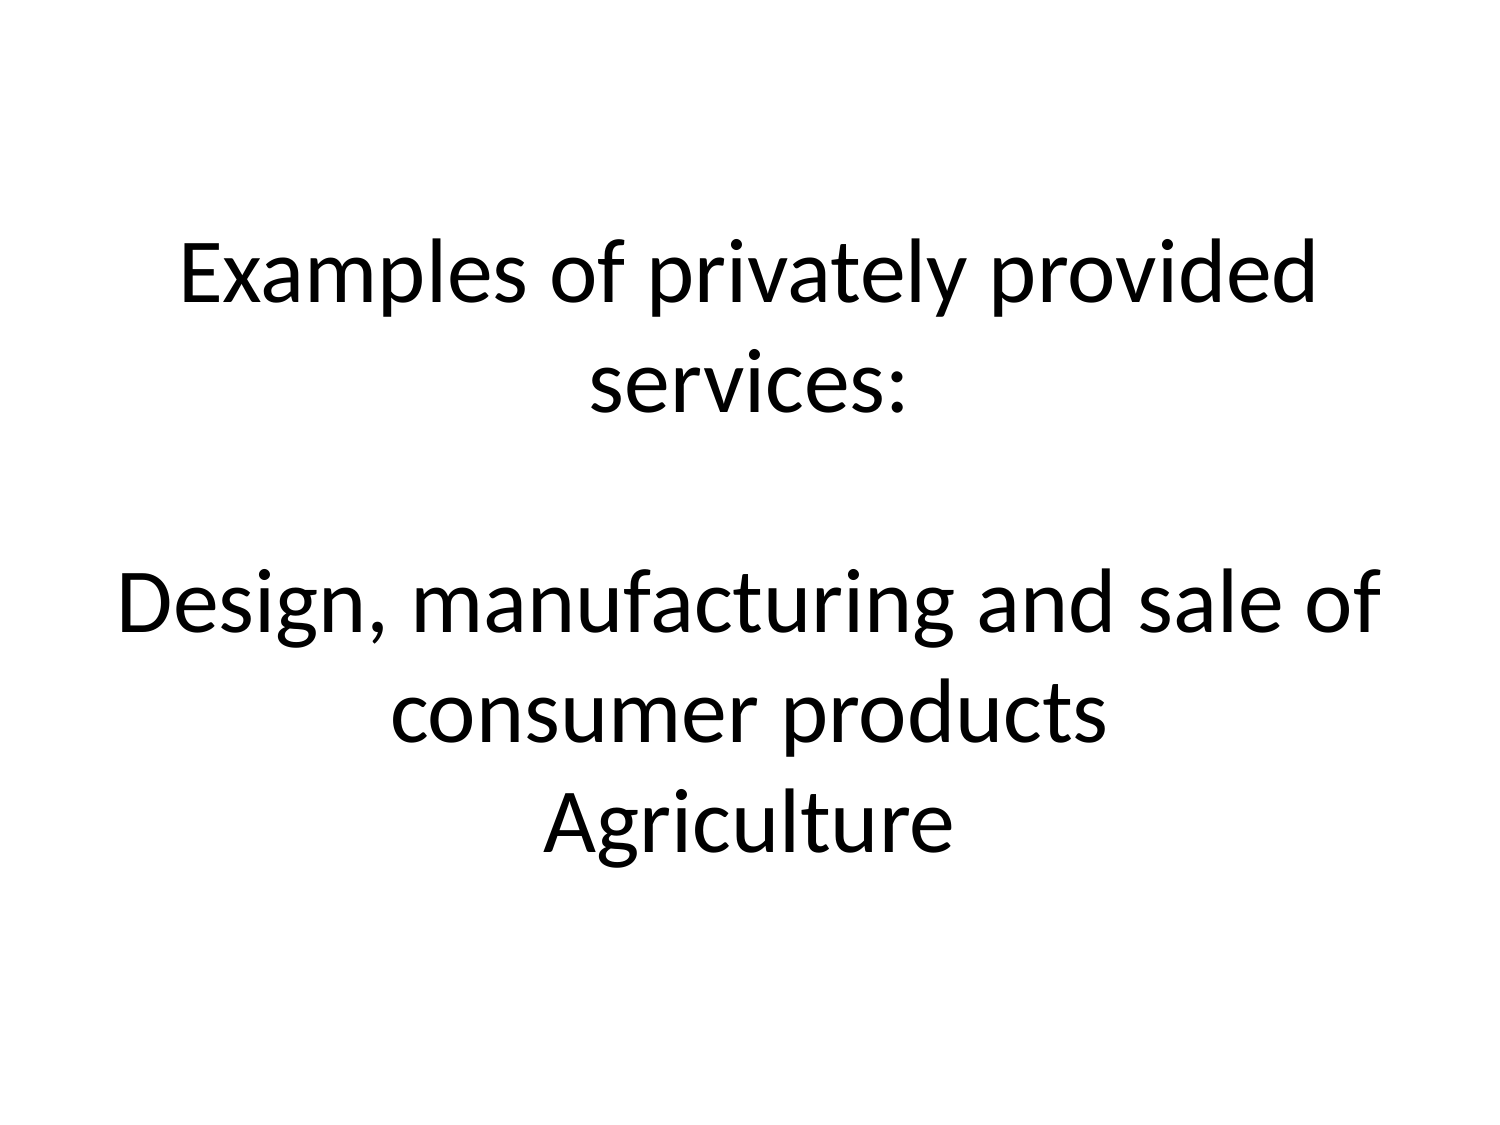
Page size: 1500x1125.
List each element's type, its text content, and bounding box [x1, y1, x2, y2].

title Examples of privately provided services: Design, manufacturing and sale of consumer products Agriculture [74, 44, 1426, 1038]
